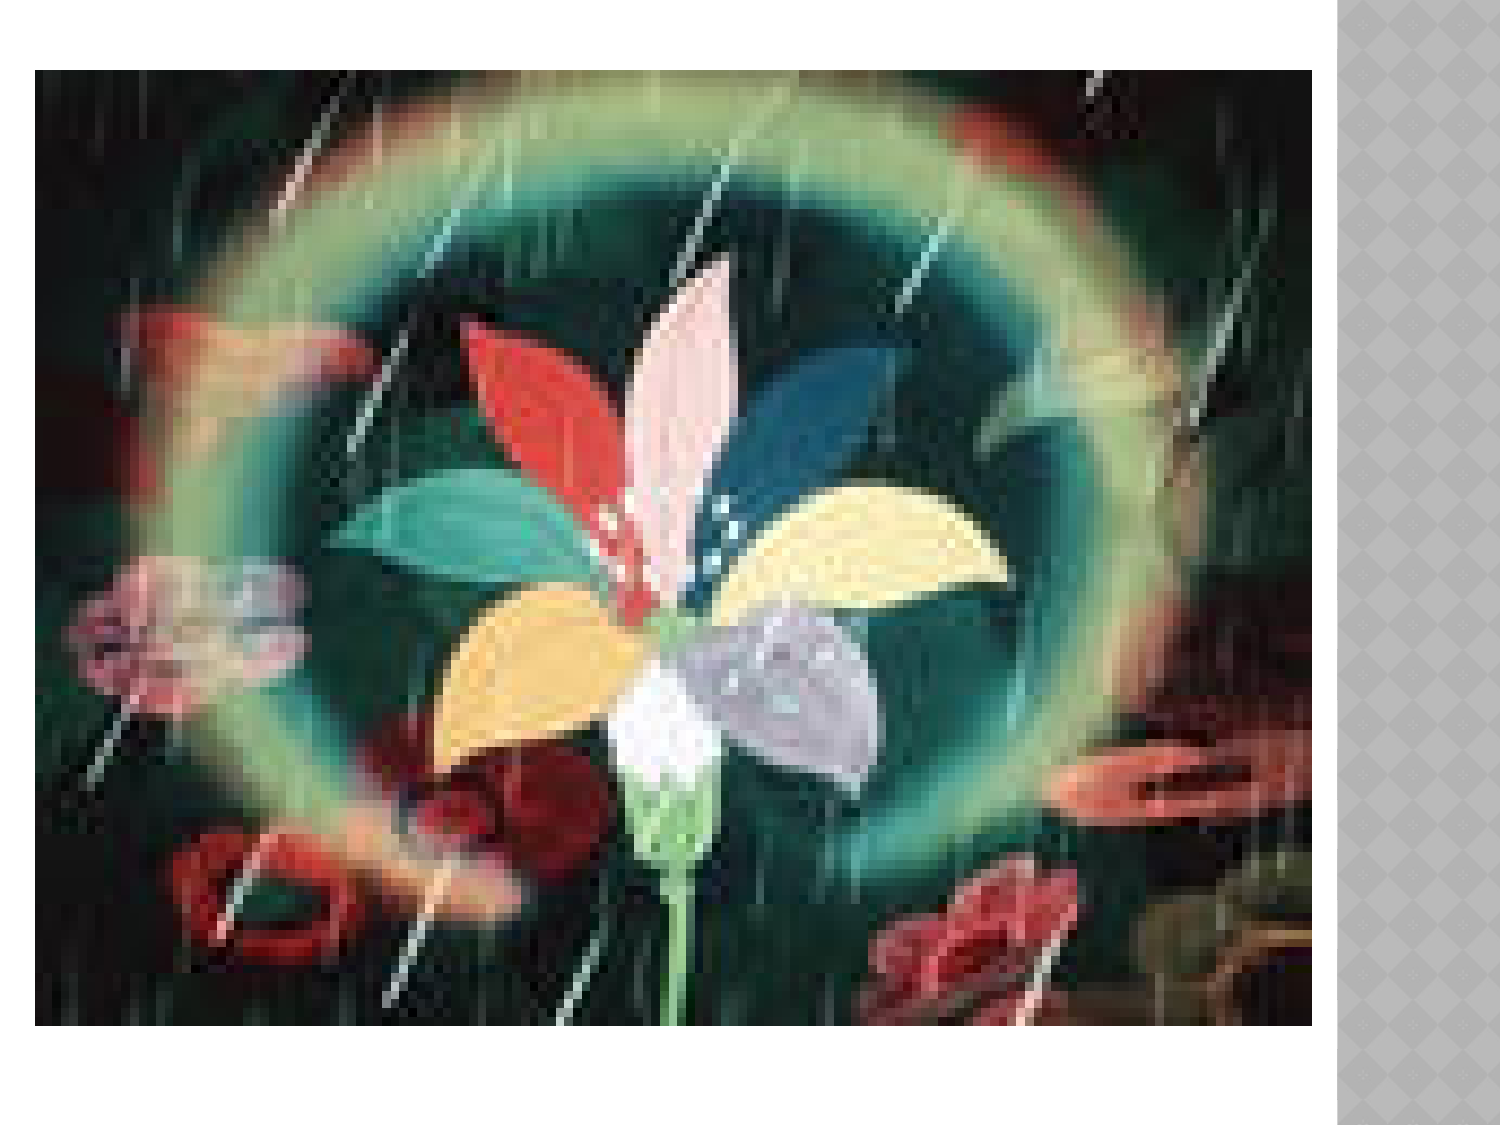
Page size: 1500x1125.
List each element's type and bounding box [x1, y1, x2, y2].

list [34, 69, 1312, 1026]
